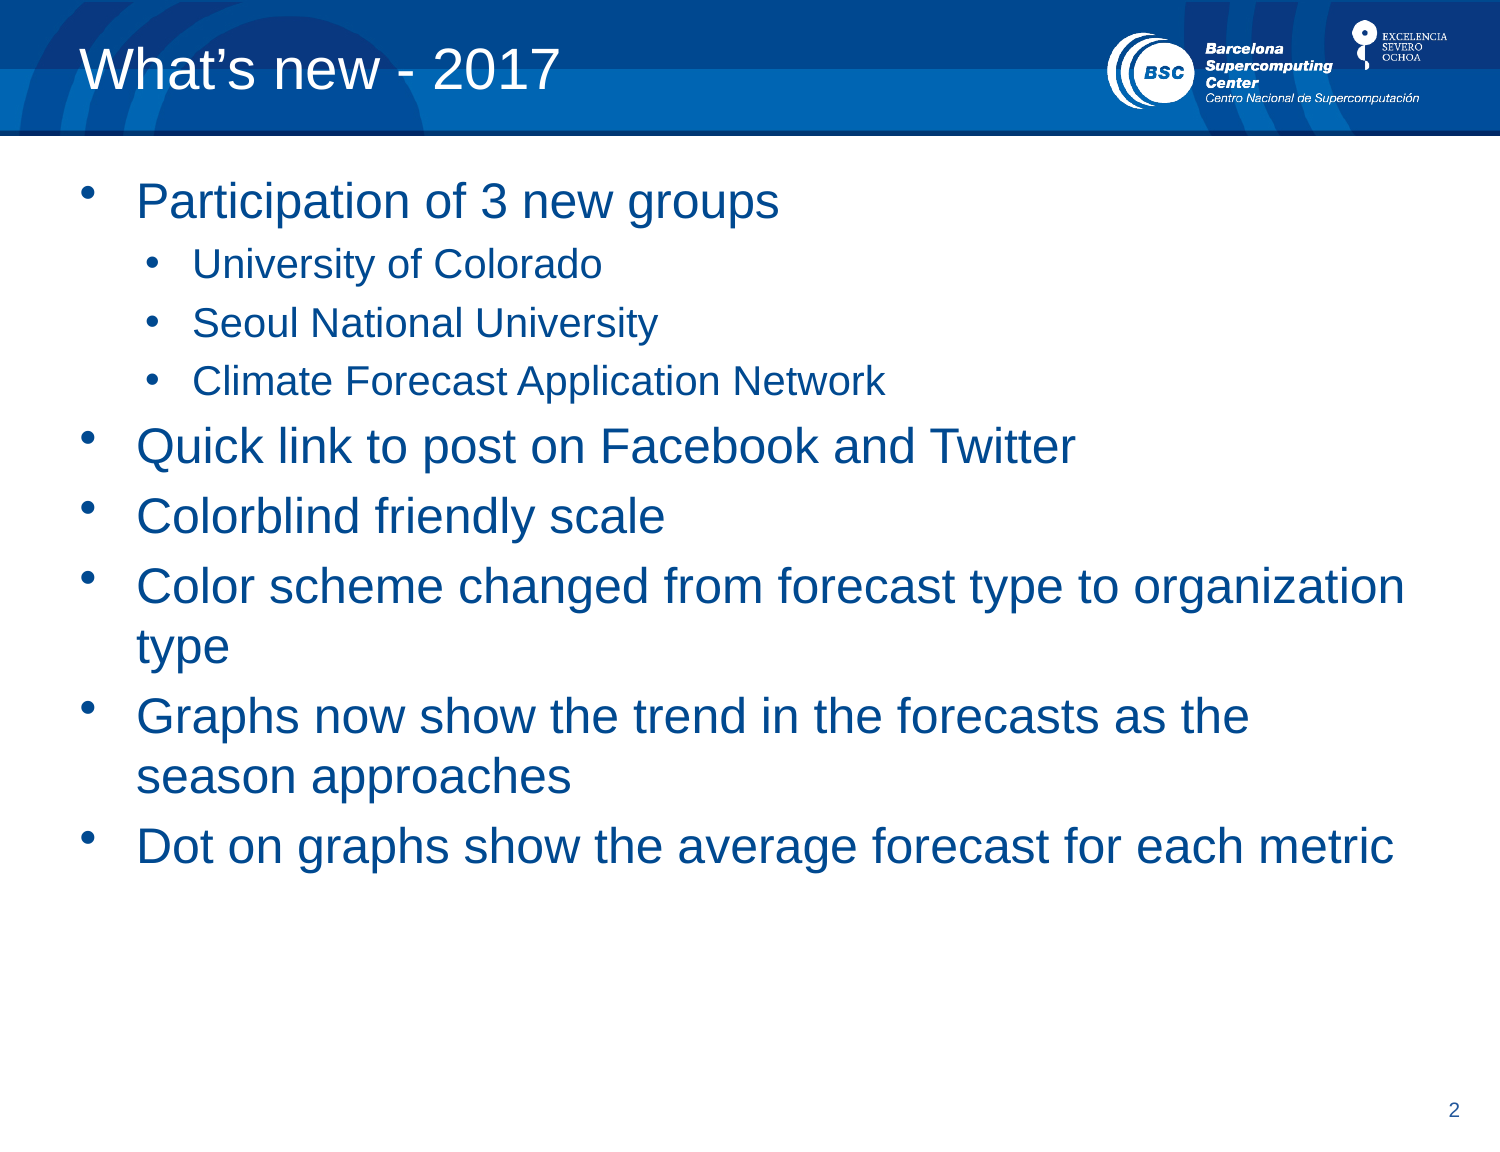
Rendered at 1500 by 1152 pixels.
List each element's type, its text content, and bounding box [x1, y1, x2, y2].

picture [0, 0, 1500, 136]
title What’s new - 2017 [65, 23, 1081, 138]
list Participation of 3 new groups University of Colorado Seoul National University Climate Forecast Application Network Quick link to post on Facebook and Twitter Colorblind friendly scale Color scheme changed from forecast type to organization type Graphs now show the trend in the forecasts as the season approaches Dot on graphs show the average forecast for each metric [64, 161, 1432, 1068]
